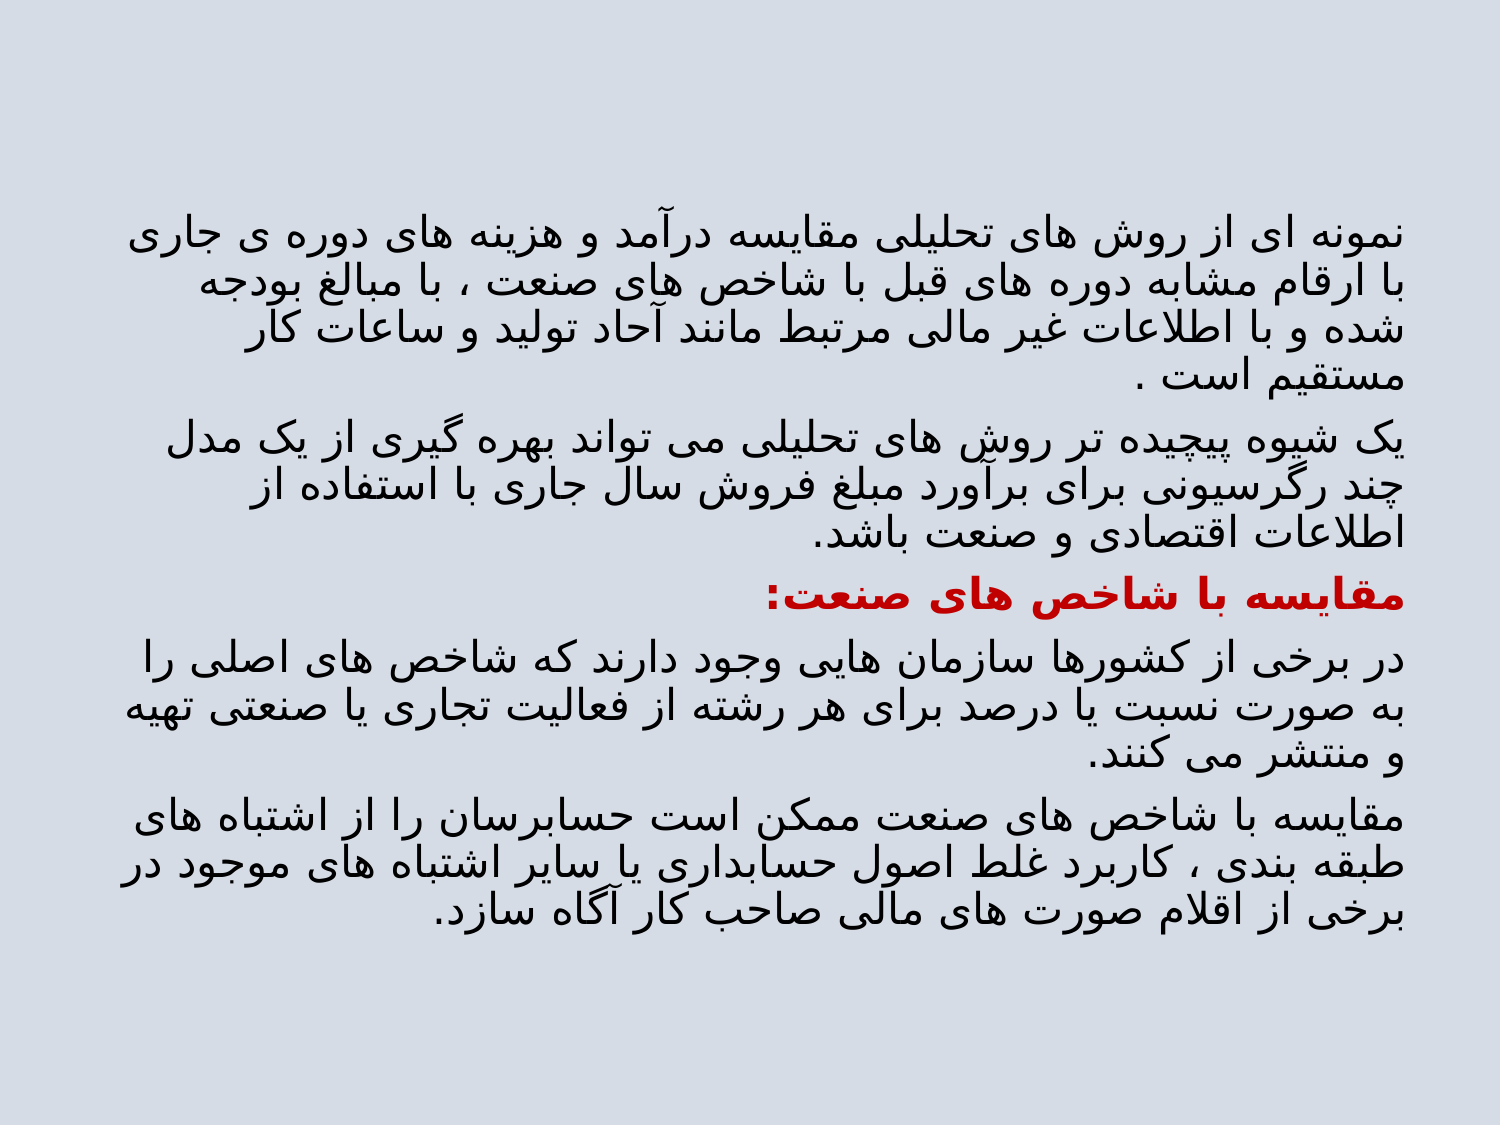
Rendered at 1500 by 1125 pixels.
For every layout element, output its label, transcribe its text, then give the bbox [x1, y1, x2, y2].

list نمونه ای از روش های تحلیلی مقایسه درآمد و هزینه های دوره ی جاری با ارقام مشابه دوره های قبل با شاخص های صنعت ، با مبالغ بودجه شده و با اطلاعات غیر مالی مرتبط مانند آحاد تولید و ساعات کار مستقیم است . یک شیوه پیچیده تر روش های تحلیلی می تواند بهره گیری از یک مدل چند رگرسیونی برای برآورد مبلغ فروش سال جاری با استفاده از اطلاعات اقتصادی و صنعت باشد. مقایسه با شاخص های صنعت: در برخی از کشورها سازمان هایی وجود دارند که شاخص های اصلی را به صورت نسبت یا درصد برای هر رشته از فعالیت تجاری یا صنعتی تهیه و منتشر می کنند. مقایسه با شاخص های صنعت ممکن است حسابرسان را از اشتباه های طبقه بندی ، کاربرد غلط اصول حسابداری یا سایر اشتباه های موجود در برخی از اقلام صورت های مالی صاحب کار آگاه سازد. [90, 202, 1423, 985]
